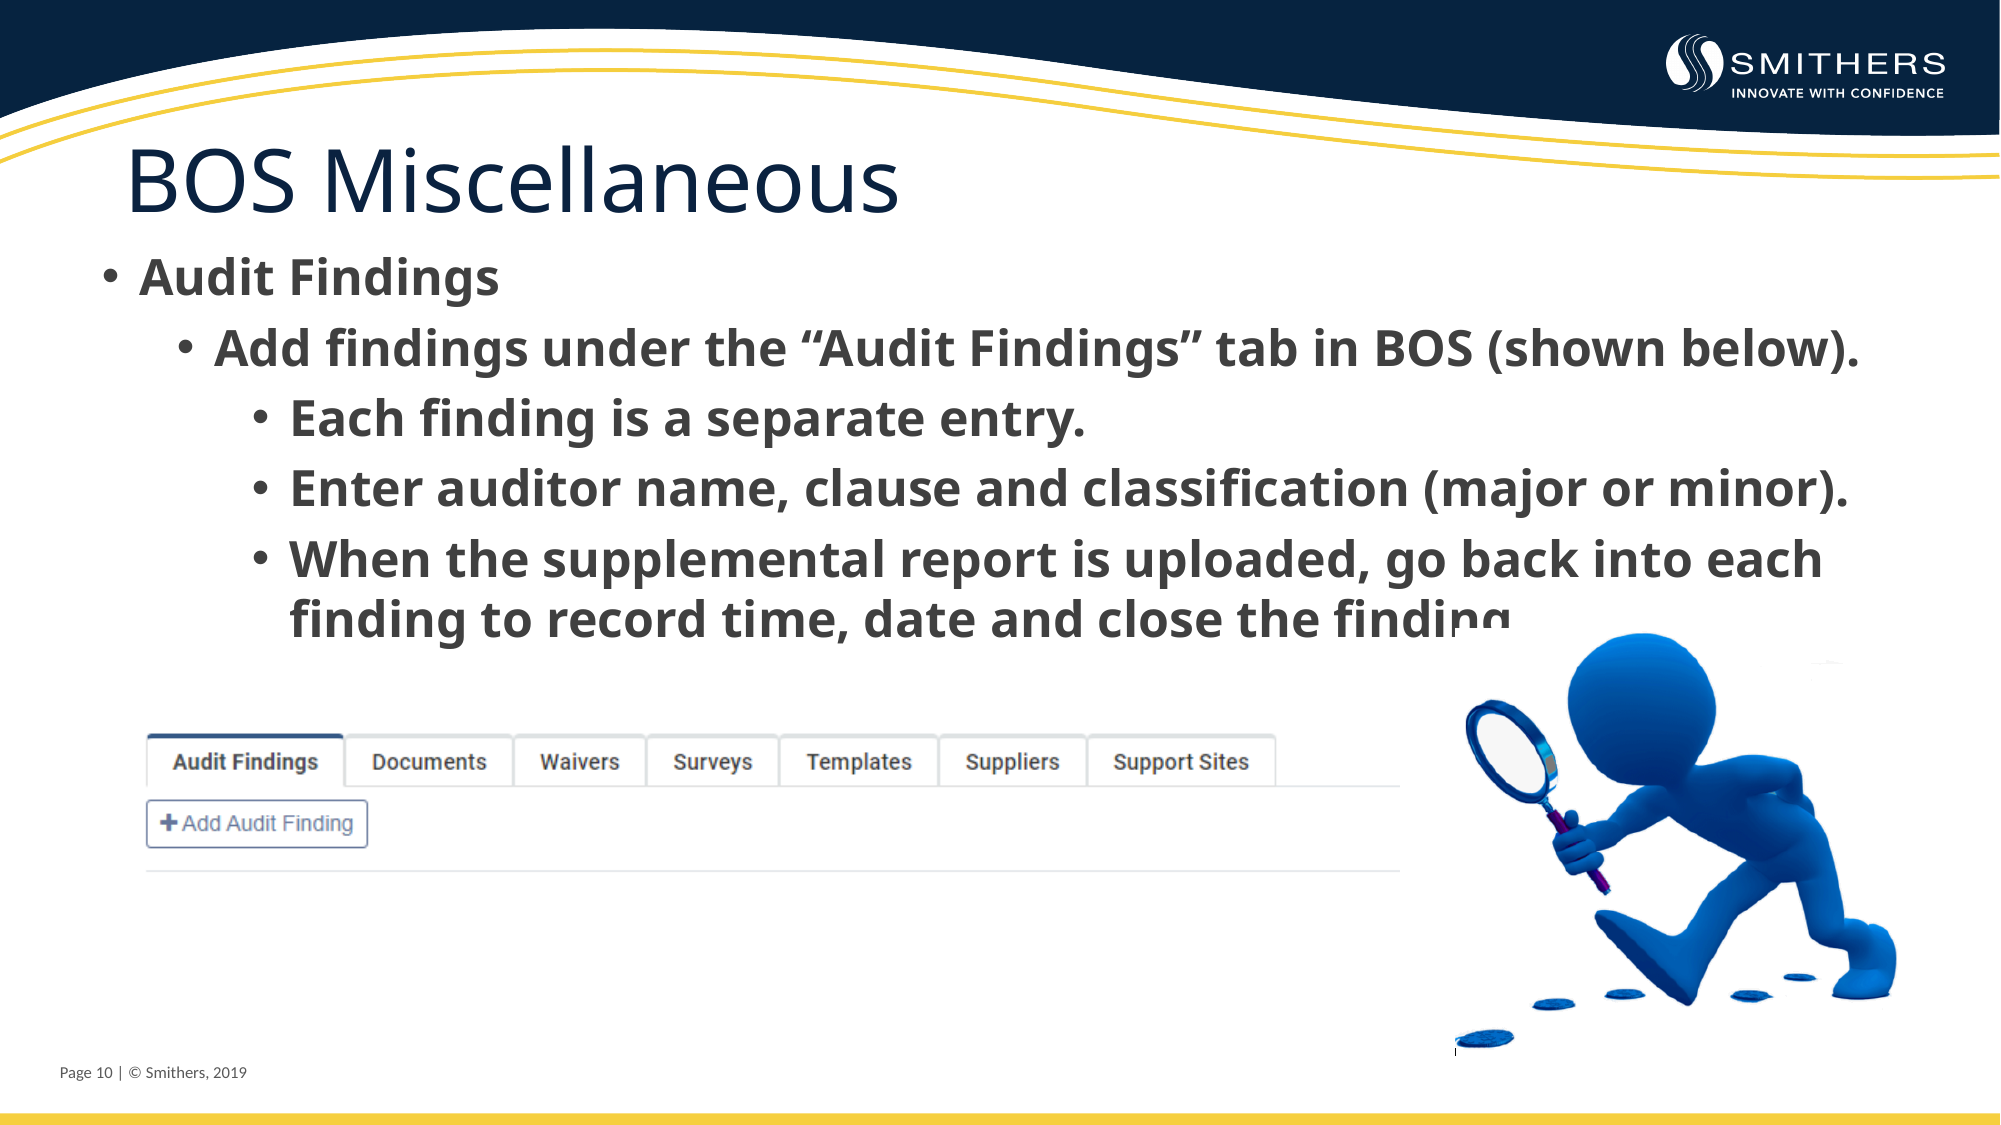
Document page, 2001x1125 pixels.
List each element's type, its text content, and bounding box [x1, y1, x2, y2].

picture [137, 715, 1400, 880]
list Audit Findings Add findings under the “Audit Findings” tab in BOS (shown below). Each finding is a separate entry. Enter auditor name, clause and classification (major or minor). When the supplemental report is uploaded, go back into each finding to record time, date and close the finding. [101, 277, 1863, 983]
picture [1455, 628, 1899, 1056]
title BOS Miscellaneous [101, 91, 1863, 277]
picture [0, 0, 2000, 194]
slide_number Page 10 | © Smithers, 2019 [59, 1029, 371, 1083]
